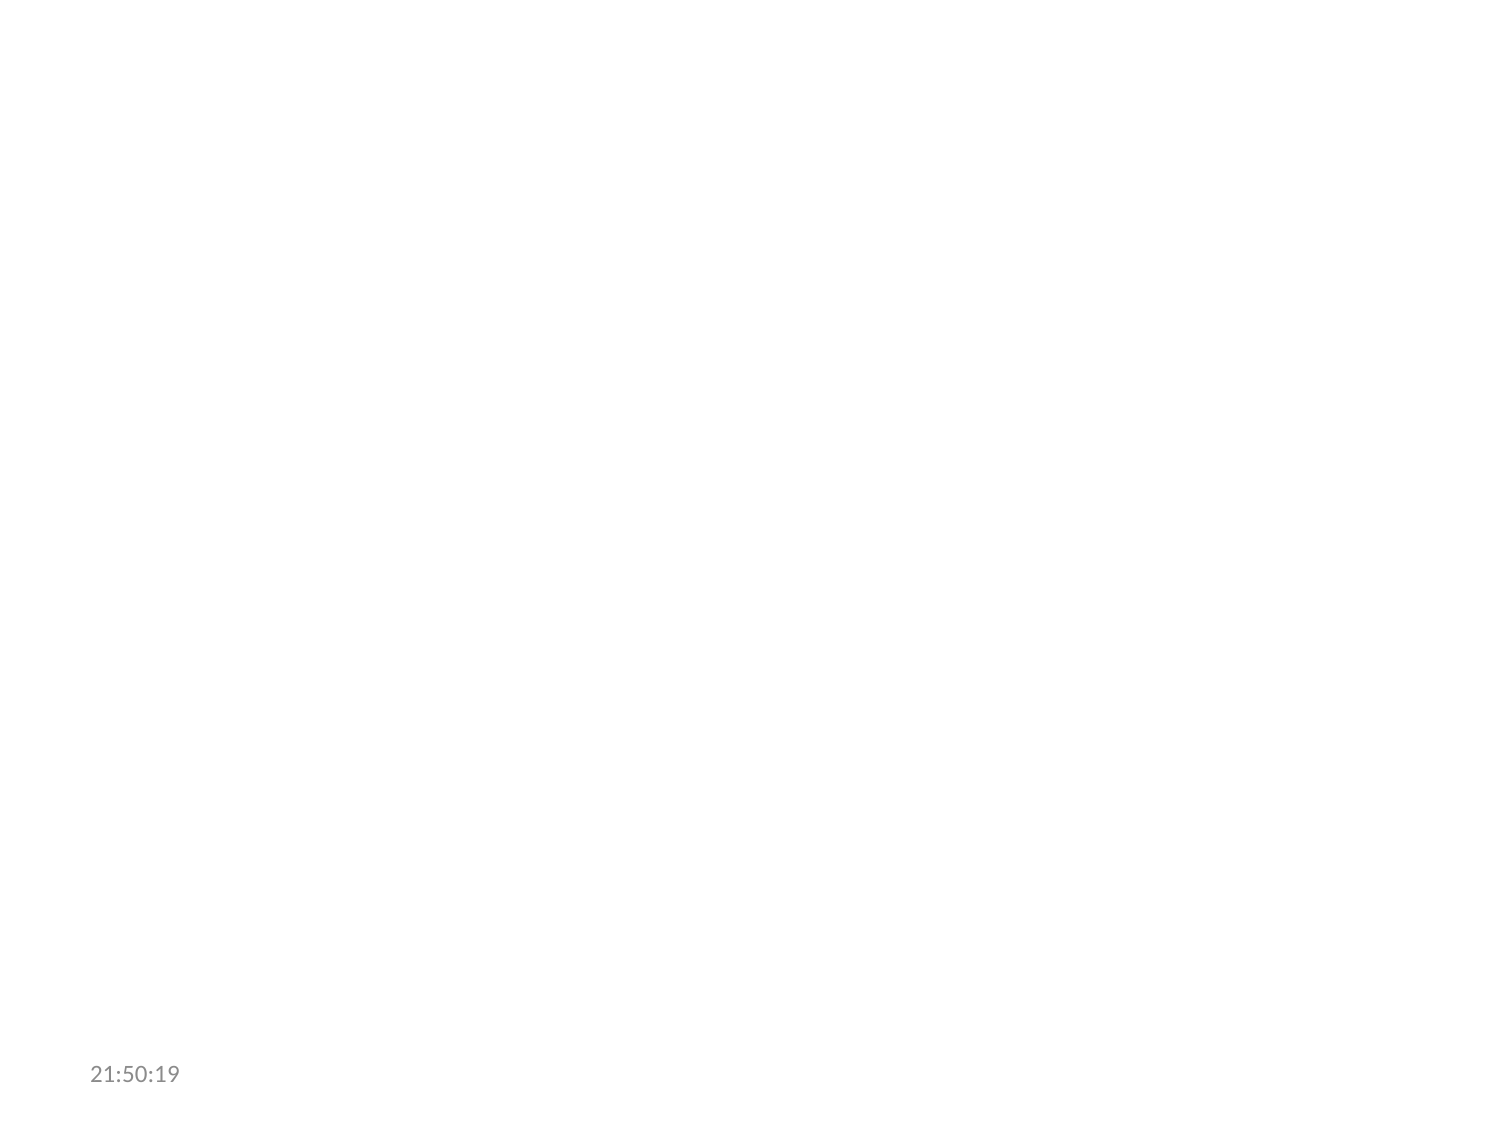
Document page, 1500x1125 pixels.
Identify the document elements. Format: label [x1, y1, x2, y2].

slide_number [75, 1042, 425, 1103]
